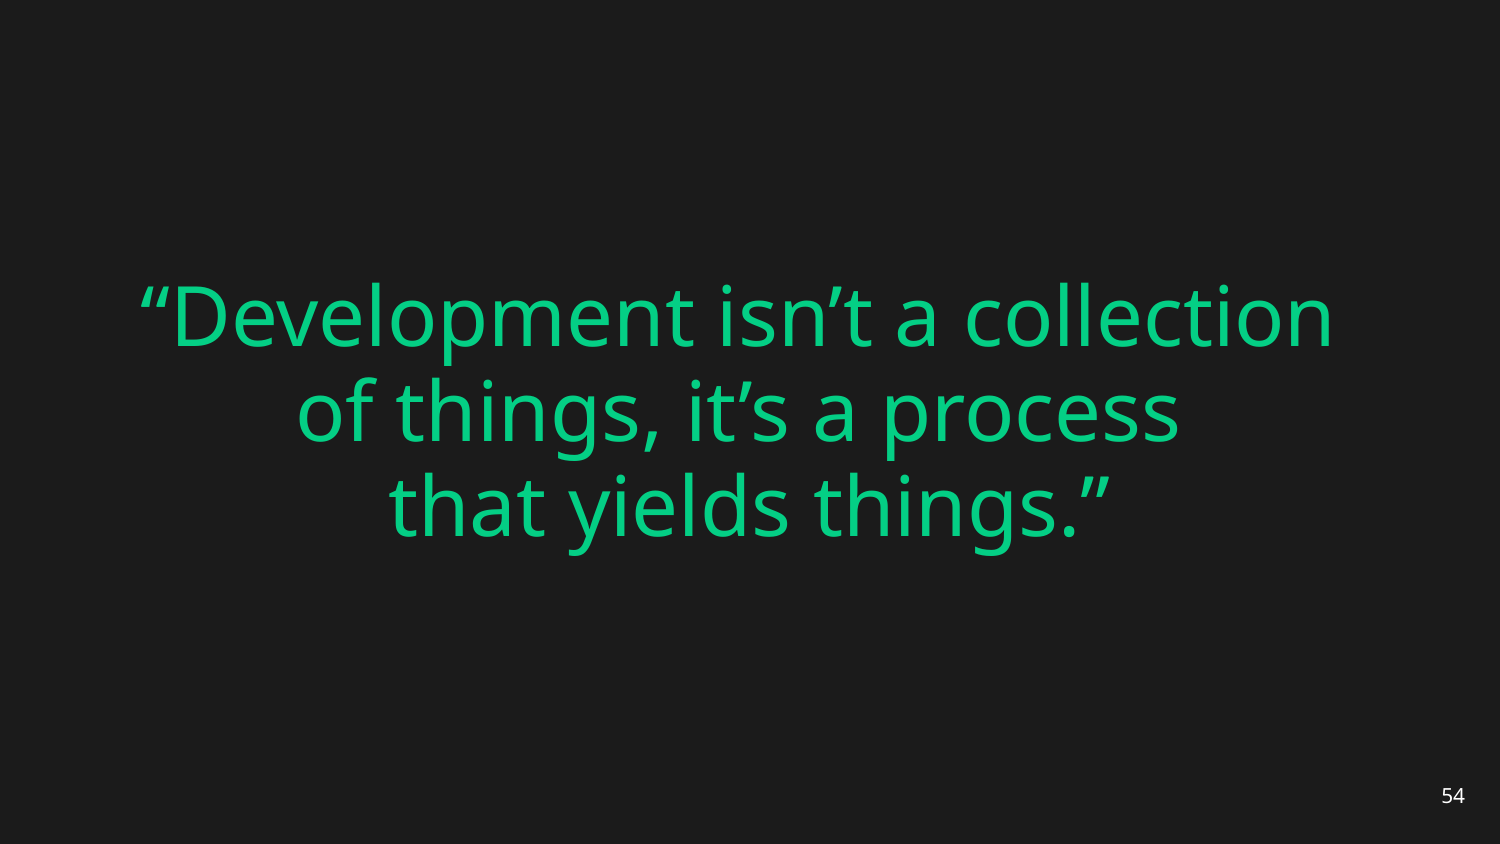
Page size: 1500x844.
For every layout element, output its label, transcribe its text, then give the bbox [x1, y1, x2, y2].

title “Development isn’t a collection of things, it’s a process that yields things.” [51, 72, 1449, 753]
slide_number 54 [1389, 764, 1480, 830]
